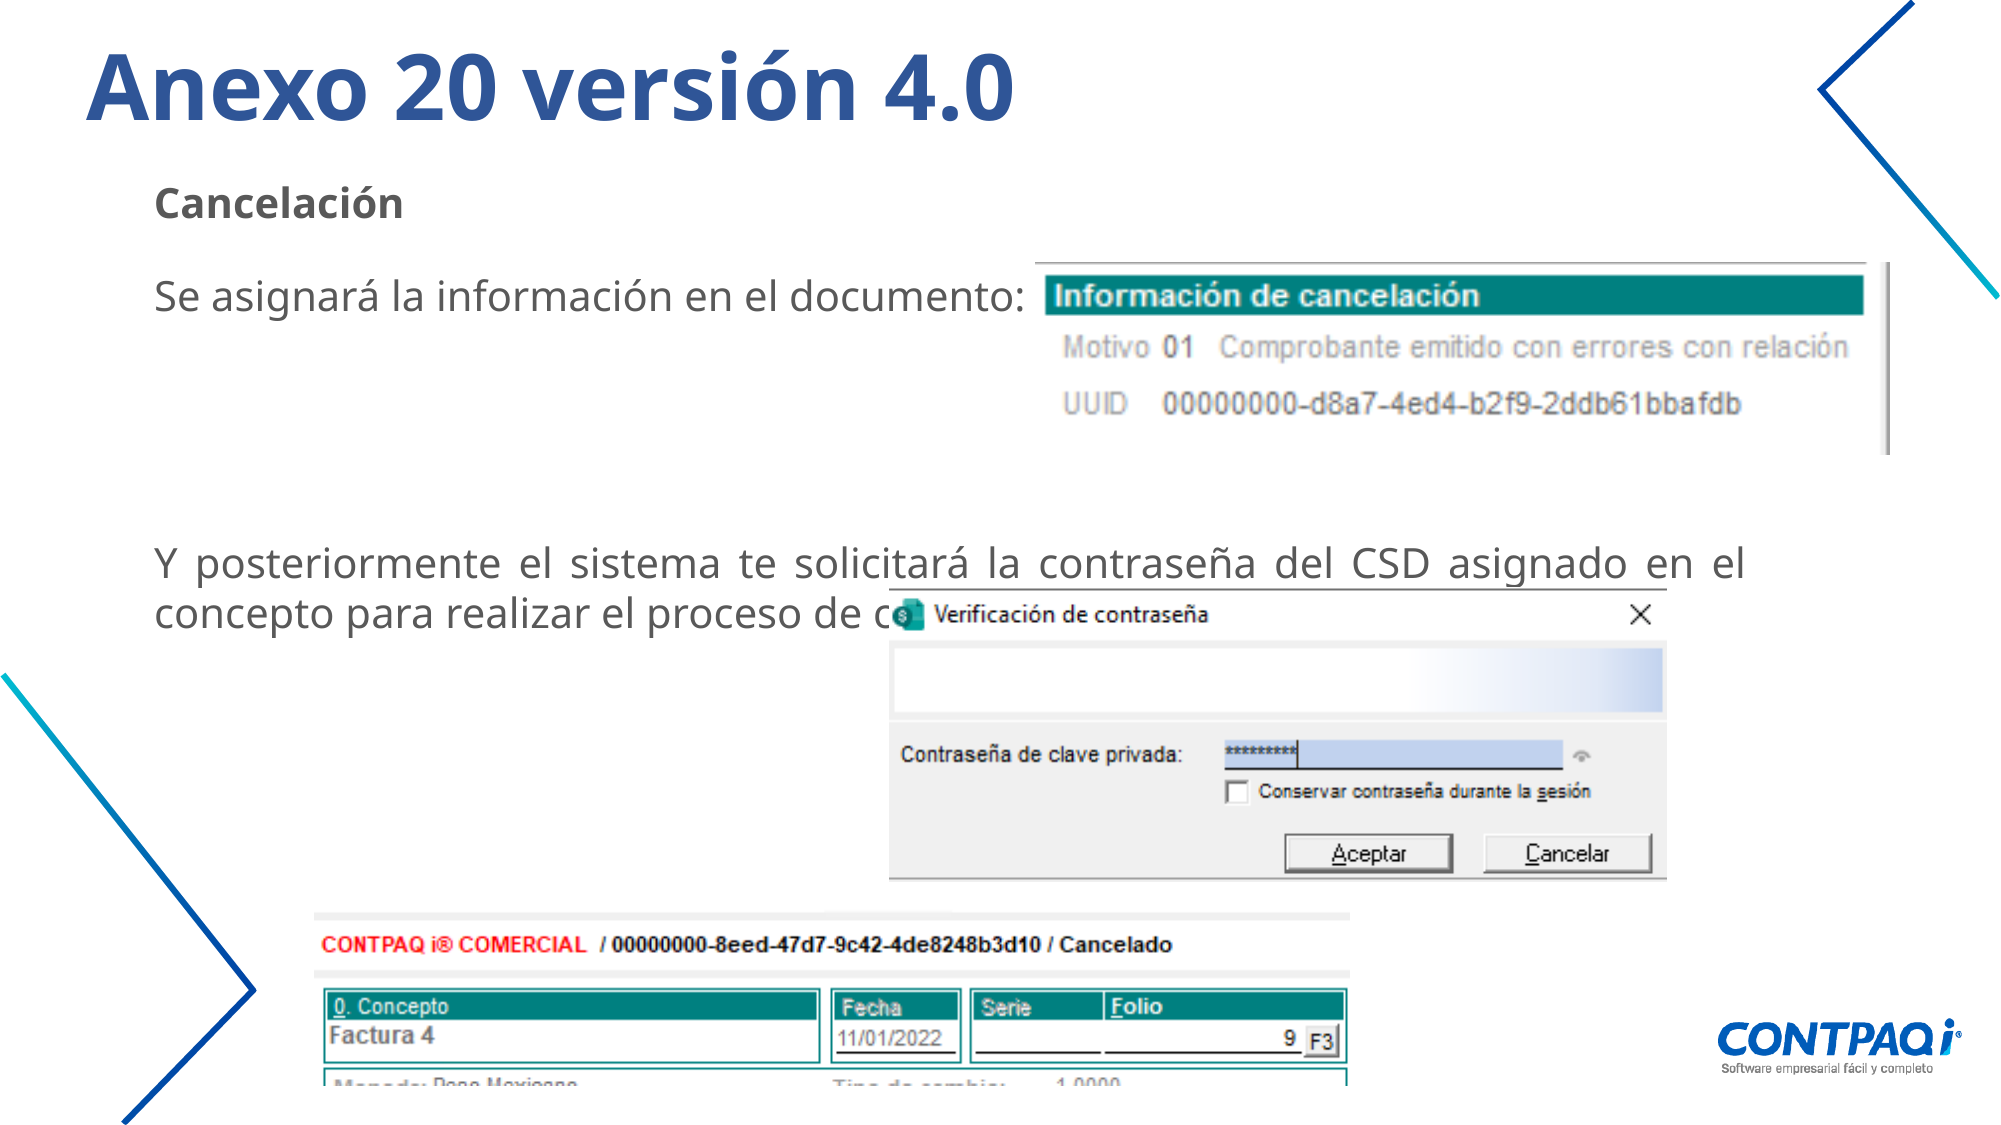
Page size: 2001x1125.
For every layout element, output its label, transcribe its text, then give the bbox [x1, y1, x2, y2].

text_box Se asignará la información en el documento: [139, 262, 1035, 327]
picture [314, 901, 1350, 1086]
picture [1035, 0, 2000, 455]
picture [889, 587, 1667, 882]
text_box Cancelación [139, 169, 1861, 235]
picture [0, 672, 257, 1125]
text_box Y posteriormente el sistema te solicitará la contraseña del CSD asignado en el concepto para realizar el proceso de cancelación: [139, 529, 1762, 645]
title Anexo 20 versión 4.0 [71, 19, 1372, 162]
picture [1718, 1018, 1962, 1075]
